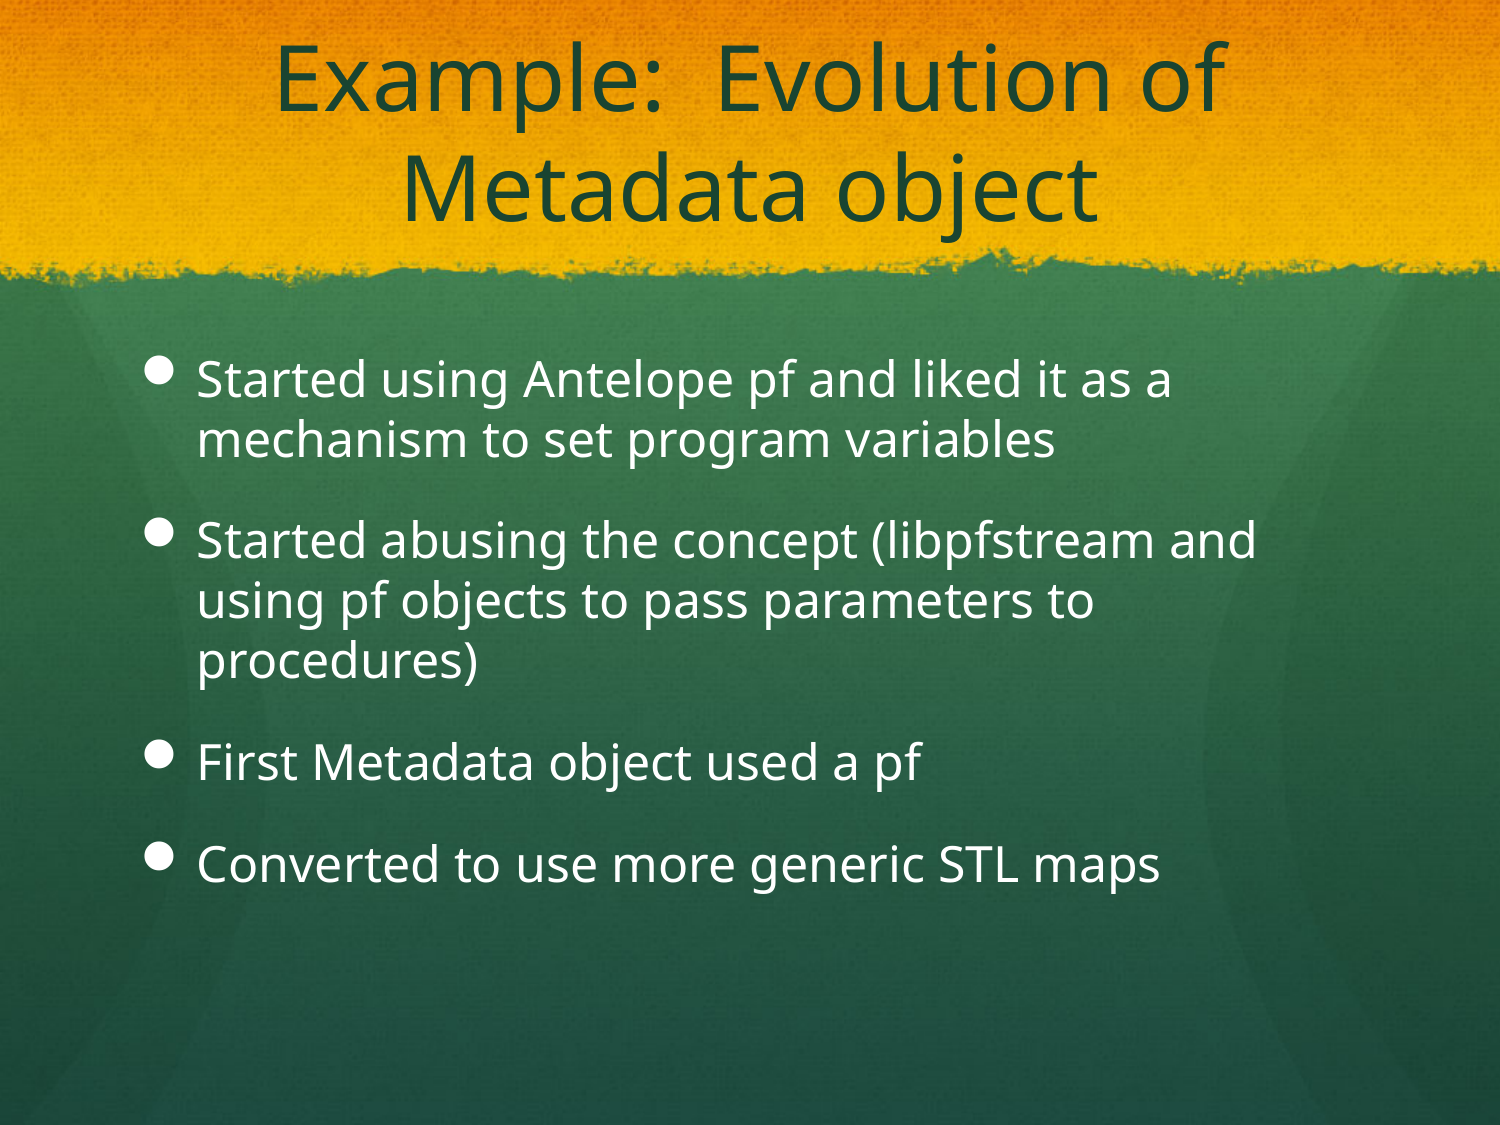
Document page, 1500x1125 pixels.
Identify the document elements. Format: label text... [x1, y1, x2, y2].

picture [0, 0, 1500, 1125]
list Started using Antelope pf and liked it as a mechanism to set program variables Started abusing the concept (libpfstream and using pf objects to pass parameters to procedures) First Metadata object used a pf Converted to use more generic STL maps [125, 339, 1375, 1026]
title Example: Evolution of Metadata object [125, 13, 1375, 246]
